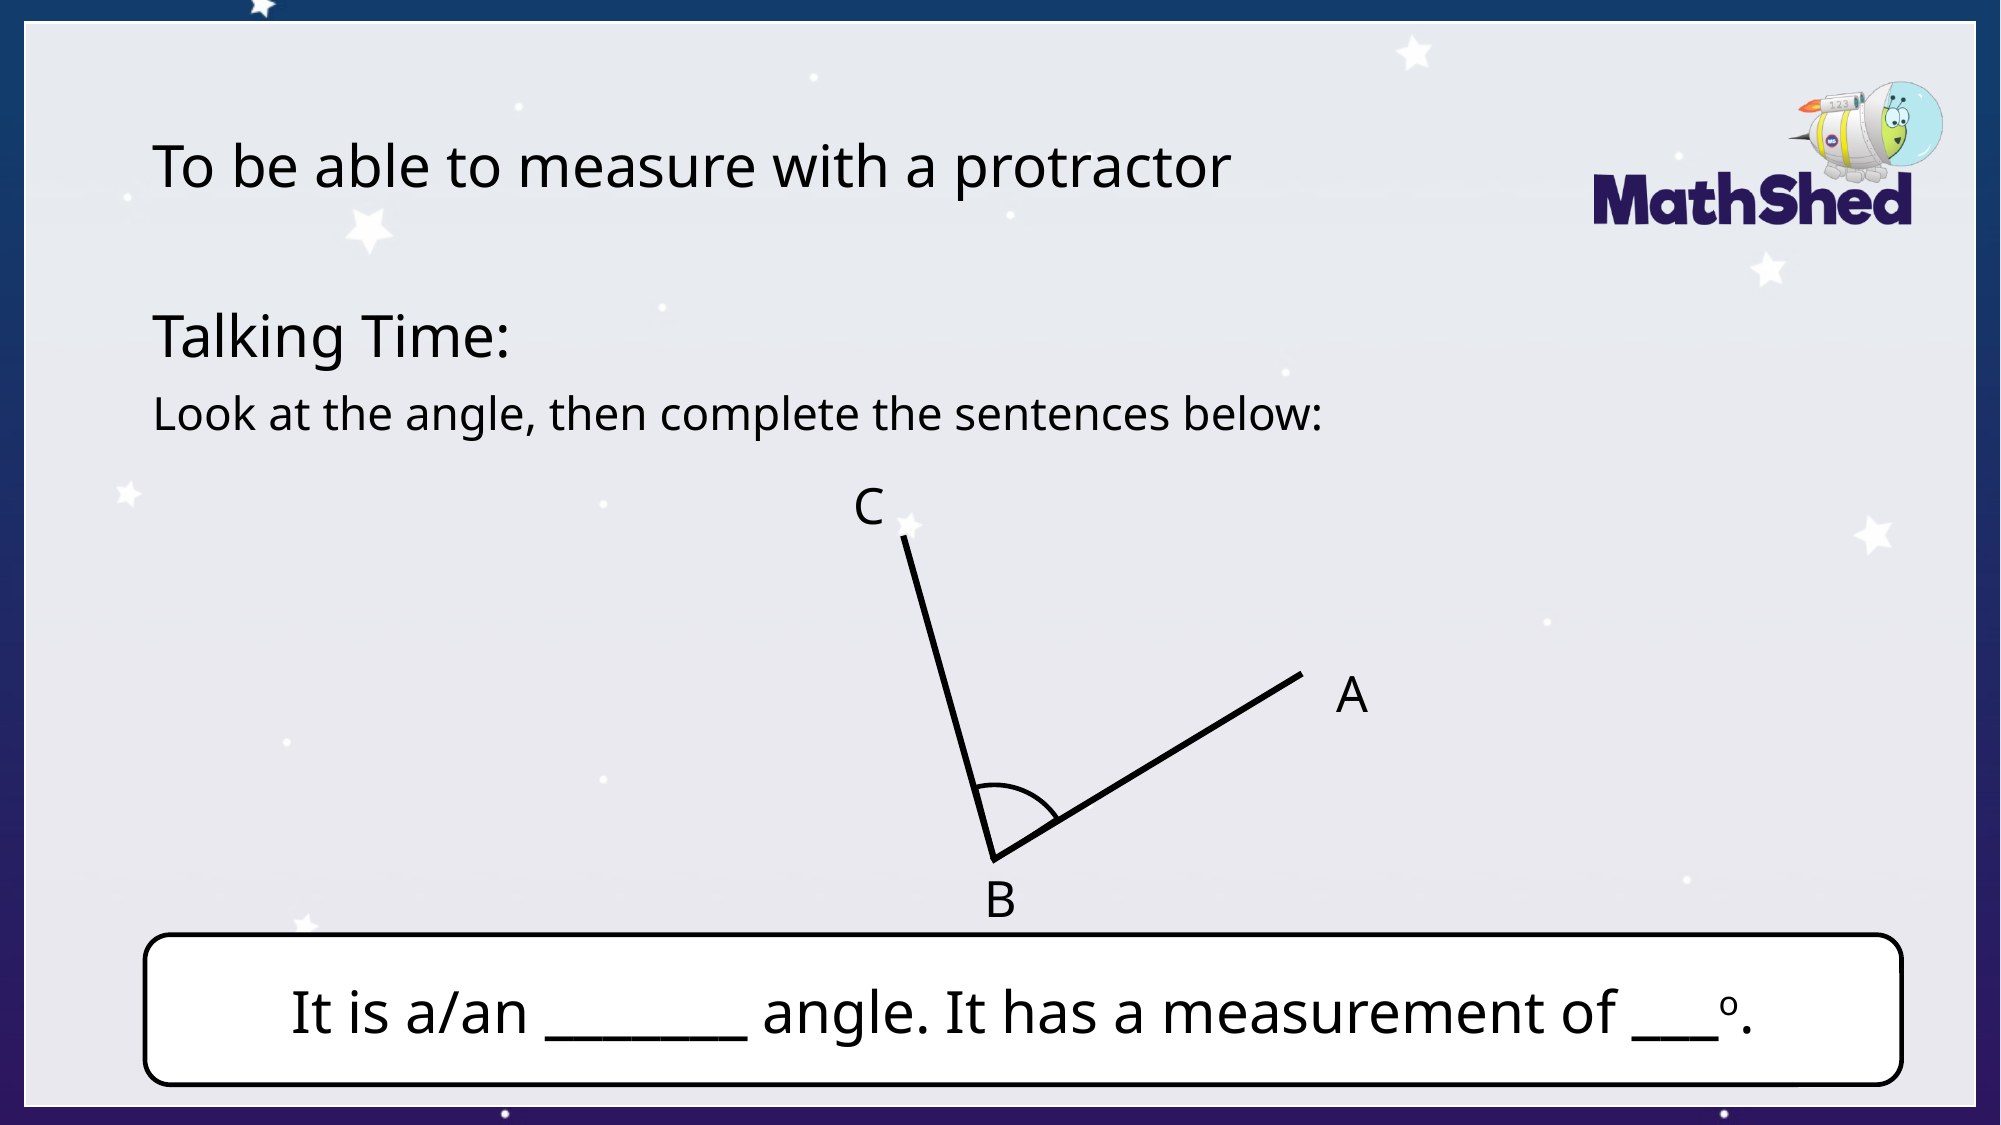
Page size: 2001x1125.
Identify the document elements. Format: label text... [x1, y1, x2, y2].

text_box A [1322, 654, 1384, 730]
list Talking Time: Look at the angle, then complete the sentences below: [137, 299, 1863, 1014]
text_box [991, 673, 1302, 861]
title To be able to measure with a protractor [137, 59, 1578, 278]
text_box B [970, 859, 1033, 935]
text_box It is a/an _______ angle. It has a measurement of ___o. [143, 933, 1903, 1086]
text_box C [838, 467, 901, 542]
picture [0, 0, 2001, 1125]
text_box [903, 535, 994, 859]
